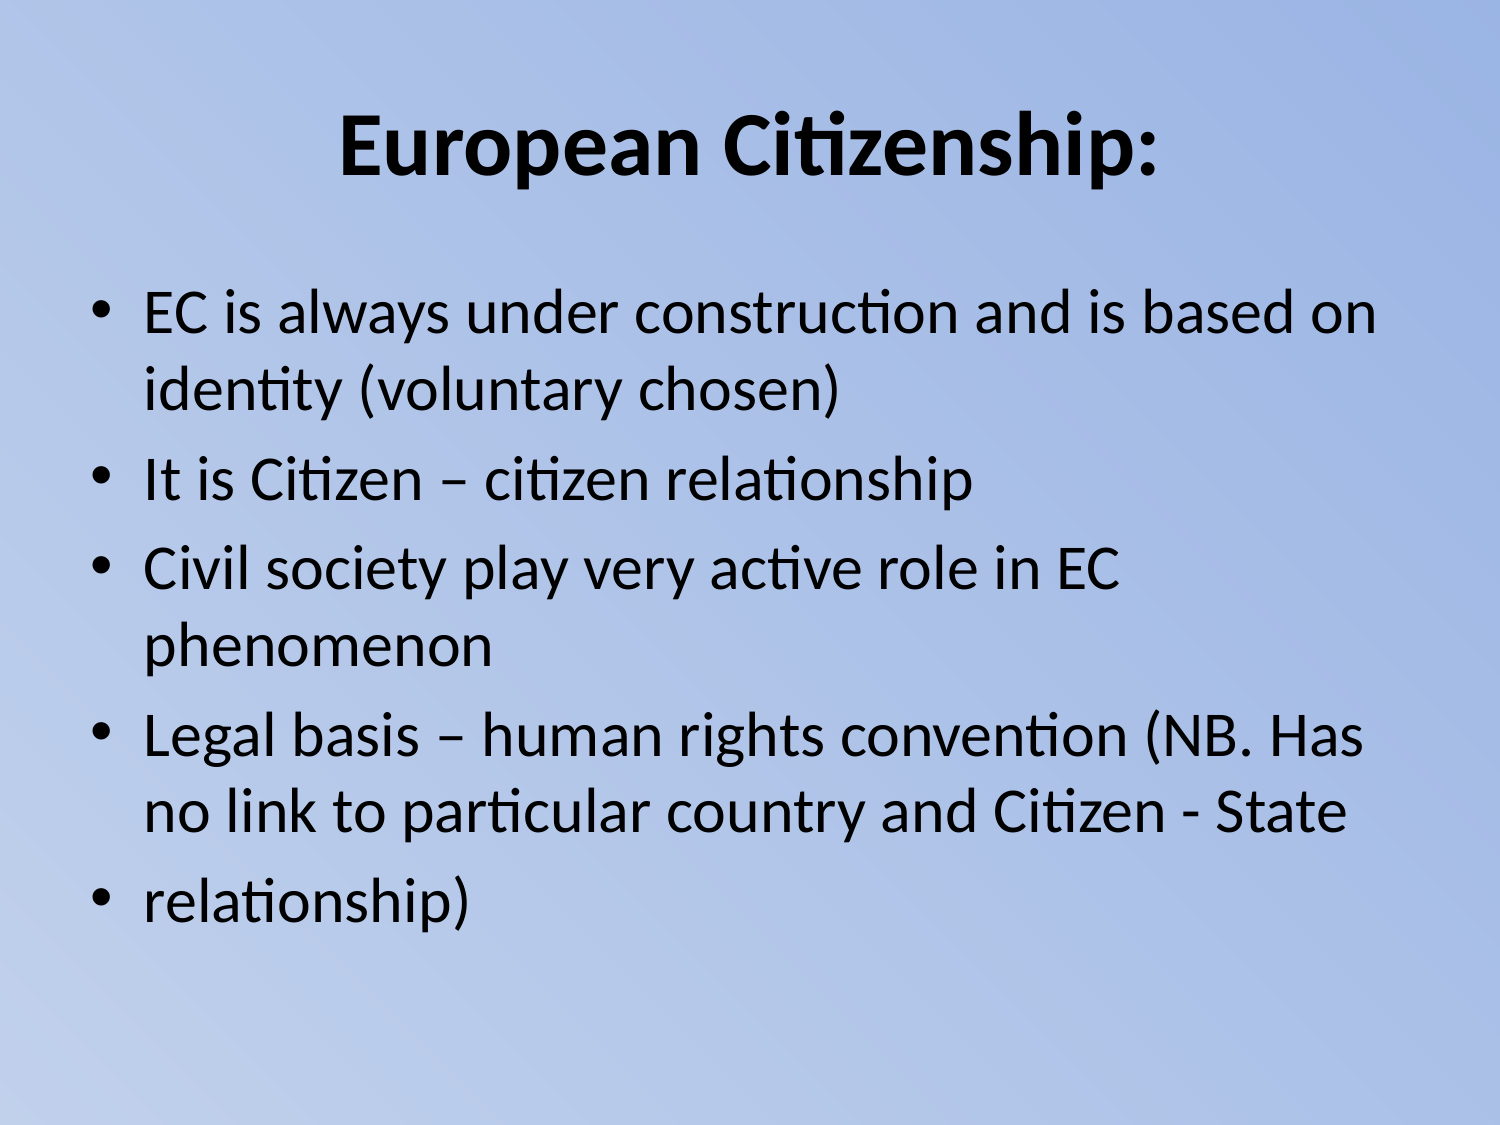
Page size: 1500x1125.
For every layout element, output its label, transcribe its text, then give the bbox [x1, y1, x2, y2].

list EC is always under construction and is based on identity (voluntary chosen) It is Citizen – citizen relationship Civil society play very active role in EC phenomenon Legal basis – human rights convention (NB. Has no link to particular country and Citizen - State relationship) [75, 262, 1425, 1005]
title European Citizenship: [75, 45, 1425, 233]
